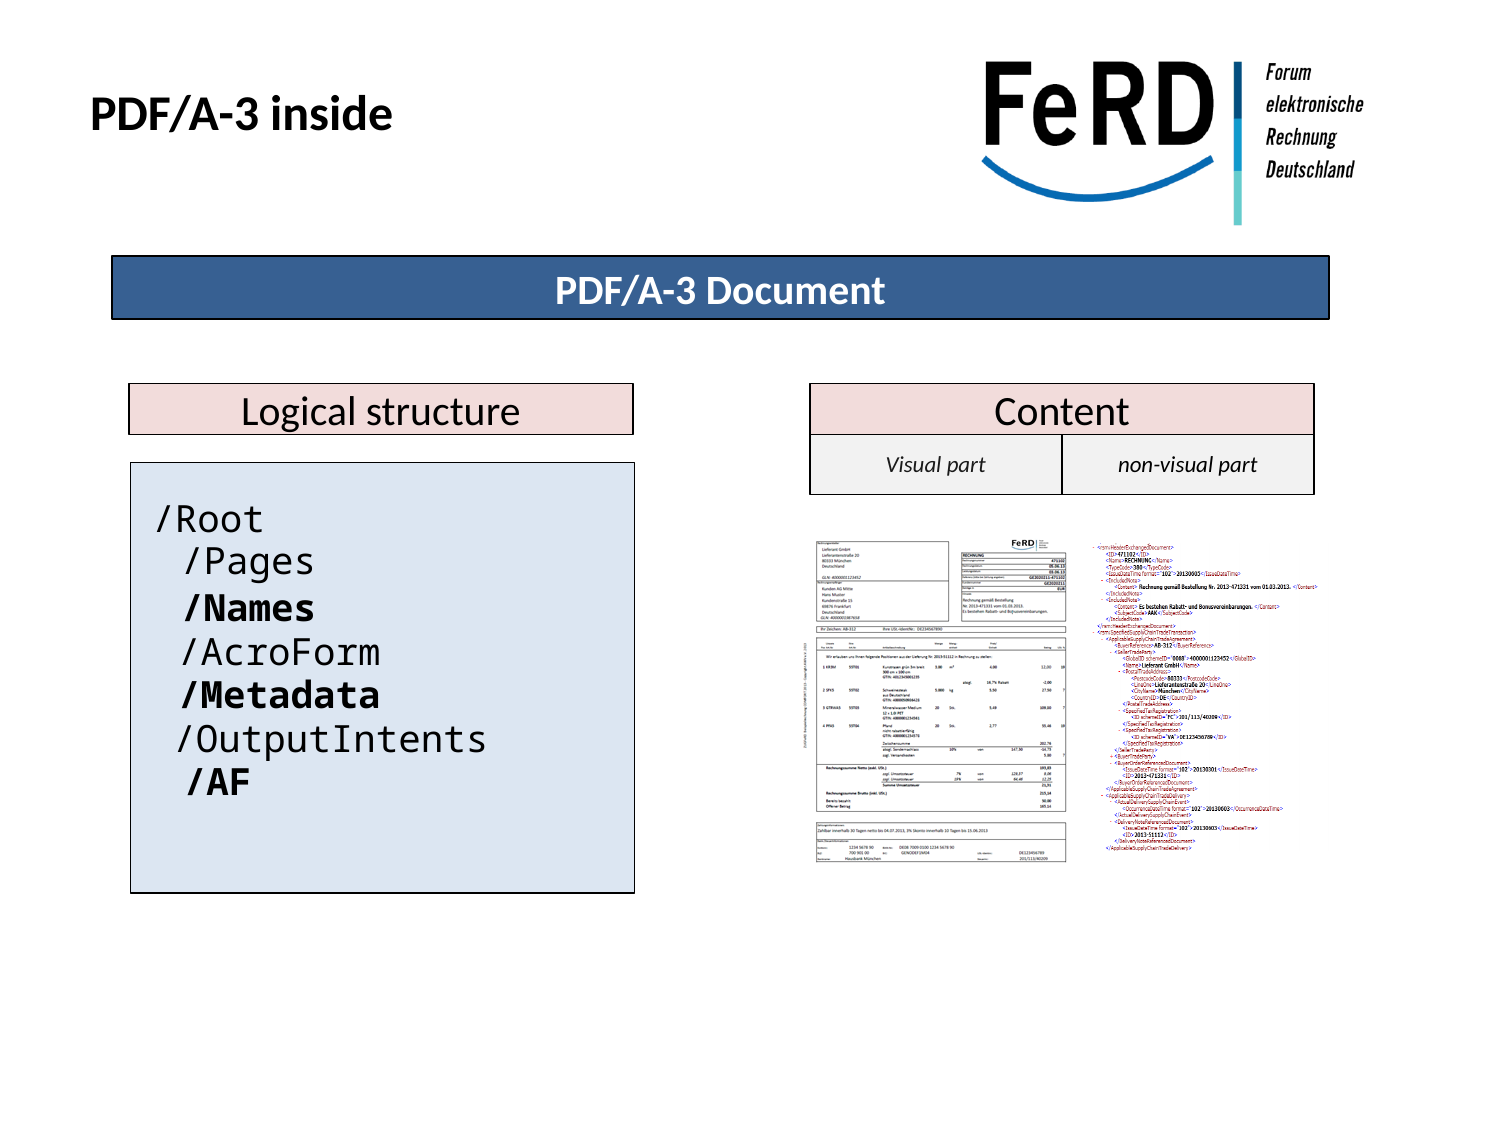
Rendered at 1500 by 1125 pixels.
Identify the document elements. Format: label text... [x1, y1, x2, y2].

picture [962, 42, 1424, 232]
picture [796, 526, 1070, 887]
text_box /Names [174, 584, 323, 628]
text_box Visual part [810, 435, 1061, 495]
text_box non-visual part [1061, 435, 1315, 495]
text_box Content [810, 383, 1315, 435]
text_box /OutputIntents [166, 714, 495, 760]
text_box /Root [145, 494, 272, 540]
text_box Logical structure [128, 383, 633, 435]
title PDF/A-3 inside [68, 60, 1199, 161]
picture [1091, 543, 1330, 852]
text_box [130, 462, 635, 894]
text_box /Metadata [171, 670, 388, 714]
text_box /AcroForm [171, 628, 388, 670]
text_box PDF/A-3 Document [112, 256, 1329, 319]
text_box /Pages [174, 537, 323, 583]
text_box /AF [177, 758, 258, 804]
